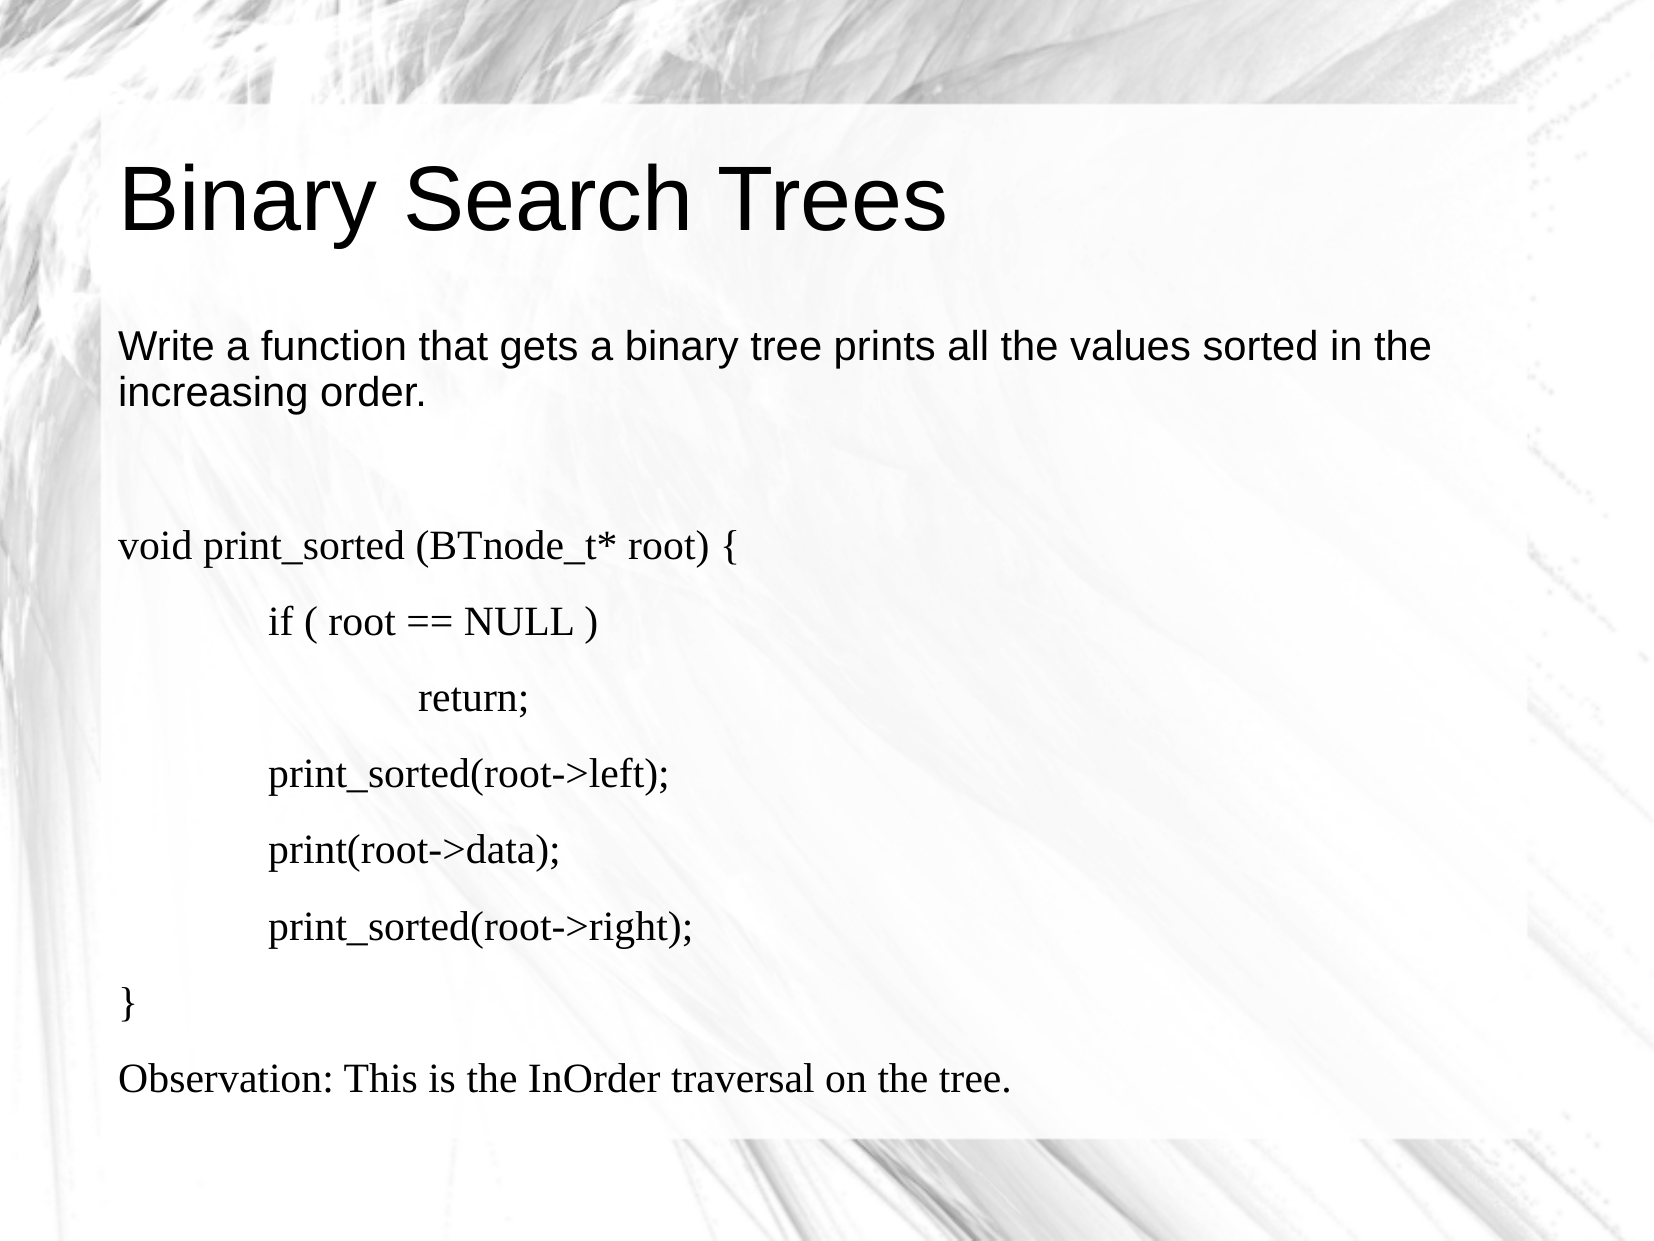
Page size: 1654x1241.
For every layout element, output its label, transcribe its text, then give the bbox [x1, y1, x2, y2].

list Write a function that gets a binary tree prints all the values sorted in the increasing order. void print_sorted (BTnode_t* root) { if ( root == NULL ) return; print_sorted(root->left); print(root->data); print_sorted(root->right); } Observation: This is the InOrder traversal on the tree. [118, 319, 1571, 1109]
title Binary Search Trees [118, 93, 1506, 299]
picture [0, 0, 1654, 1241]
